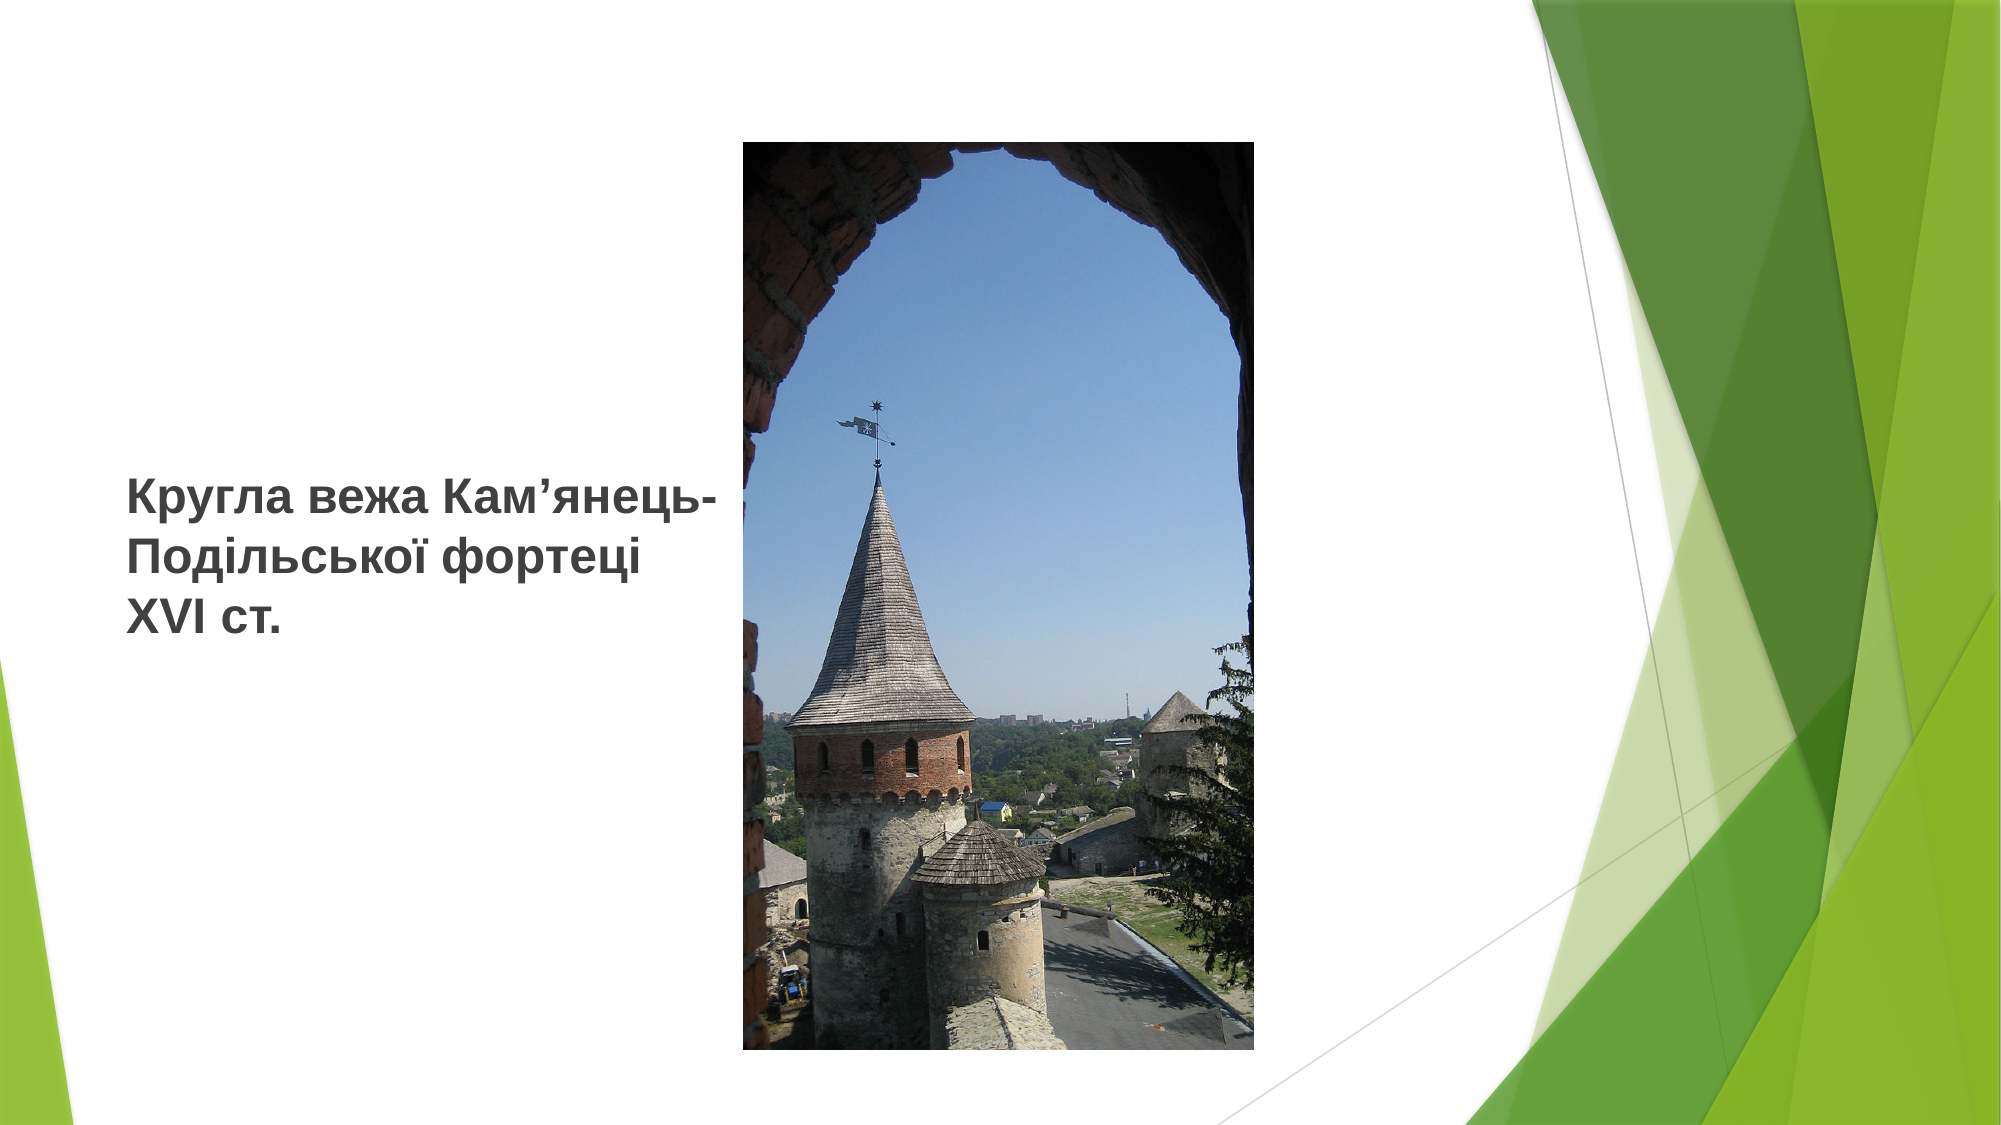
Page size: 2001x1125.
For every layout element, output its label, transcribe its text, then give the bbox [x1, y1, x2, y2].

list Кругла вежа Кам’янець-Подільської фортеці XVI ст. [111, 455, 738, 880]
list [742, 142, 1254, 1050]
